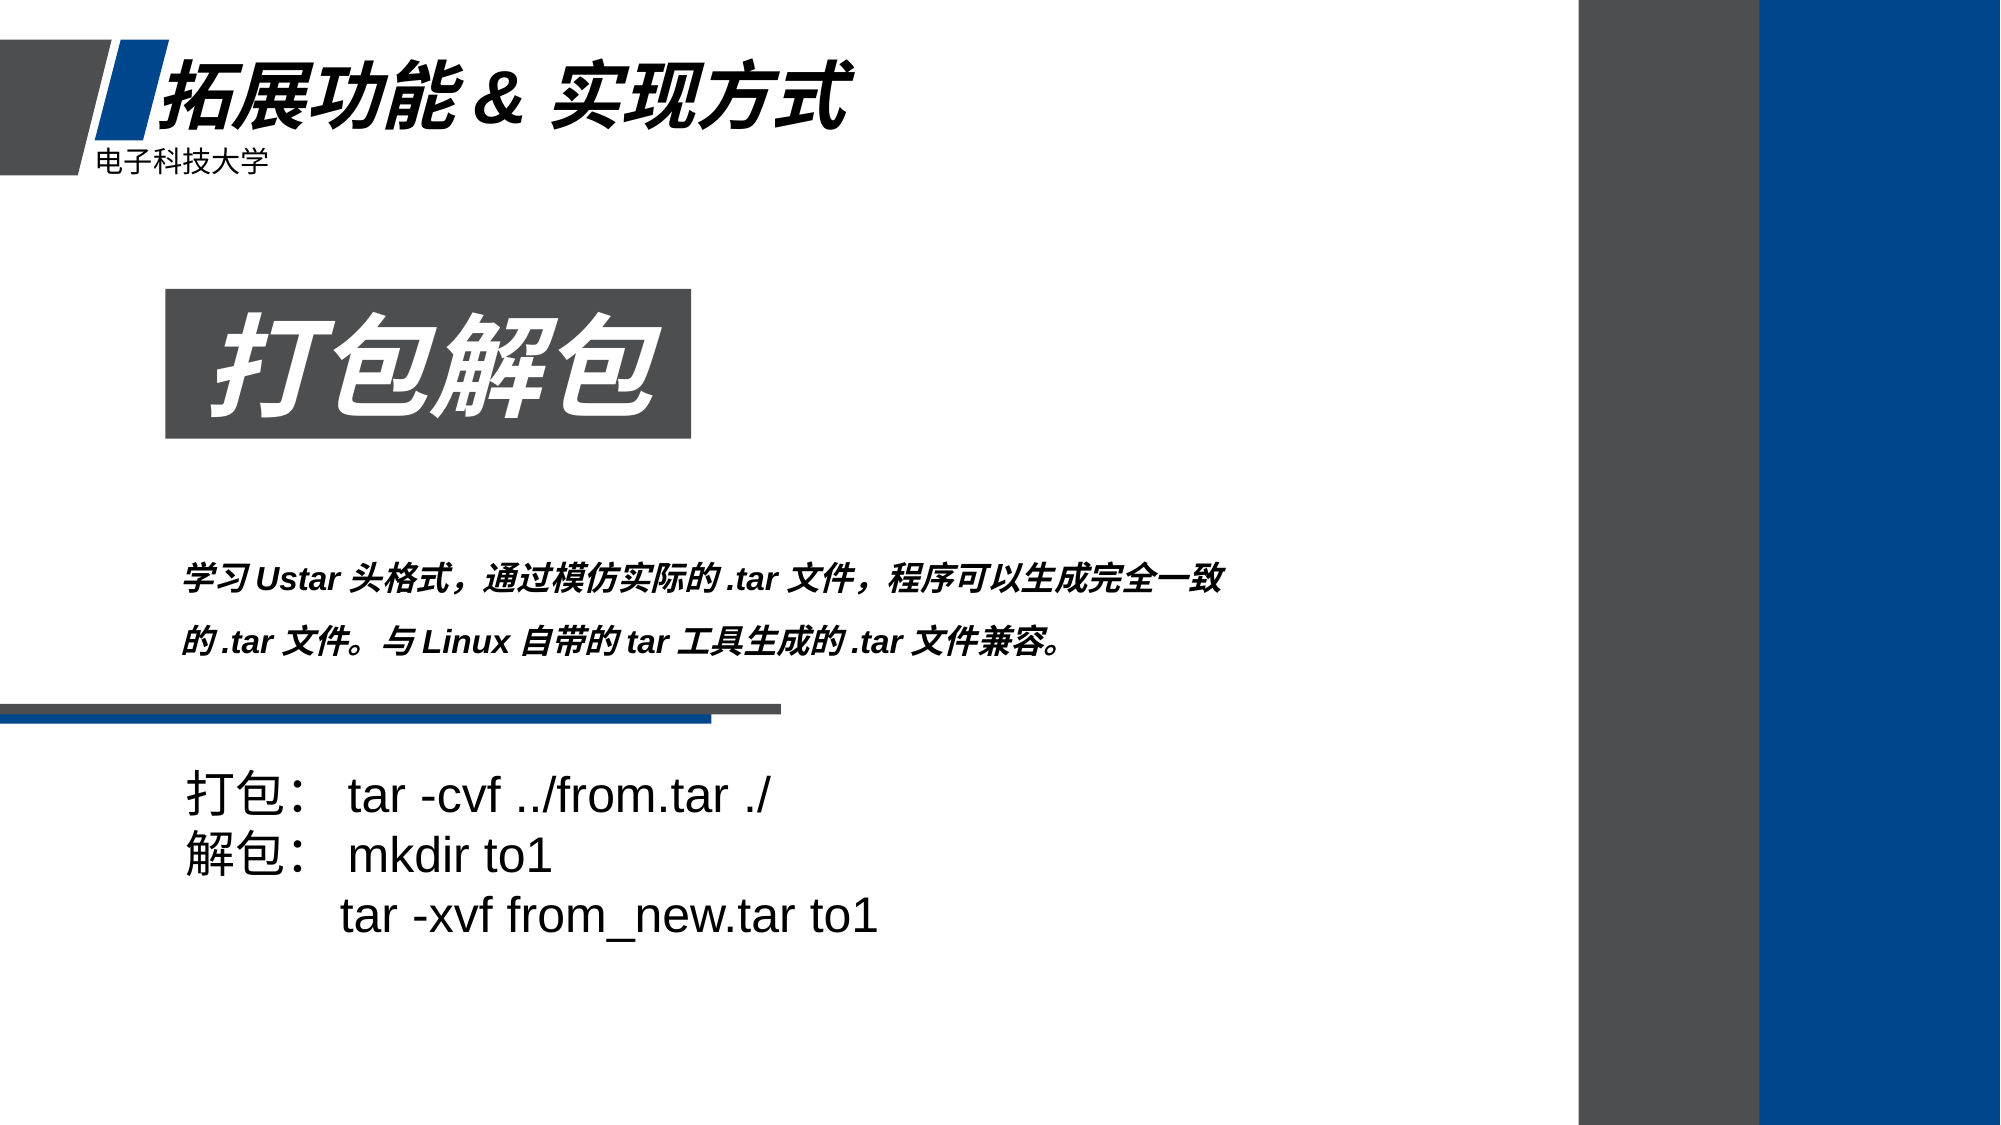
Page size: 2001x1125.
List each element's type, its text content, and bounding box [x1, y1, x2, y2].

text_box [1578, 0, 1758, 1125]
text_box 打包：tar -cvf ../from.tar ./ 解包：mkdir to1 tar -xvf from_new.tar to1 [170, 755, 982, 951]
text_box 拓展功能&实现方式 [140, 41, 861, 147]
text_box 电子科技大学 [79, 135, 286, 186]
text_box 打包解包 [165, 288, 692, 439]
text_box 学习Ustar头格式，通过模仿实际的.tar文件，程序可以生成完全一致的.tar文件。与Linux自带的tar工具生成的.tar文件兼容。 [165, 527, 1238, 667]
text_box [0, 39, 112, 176]
text_box [1758, 0, 2000, 1125]
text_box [0, 703, 781, 724]
text_box [96, 39, 170, 135]
